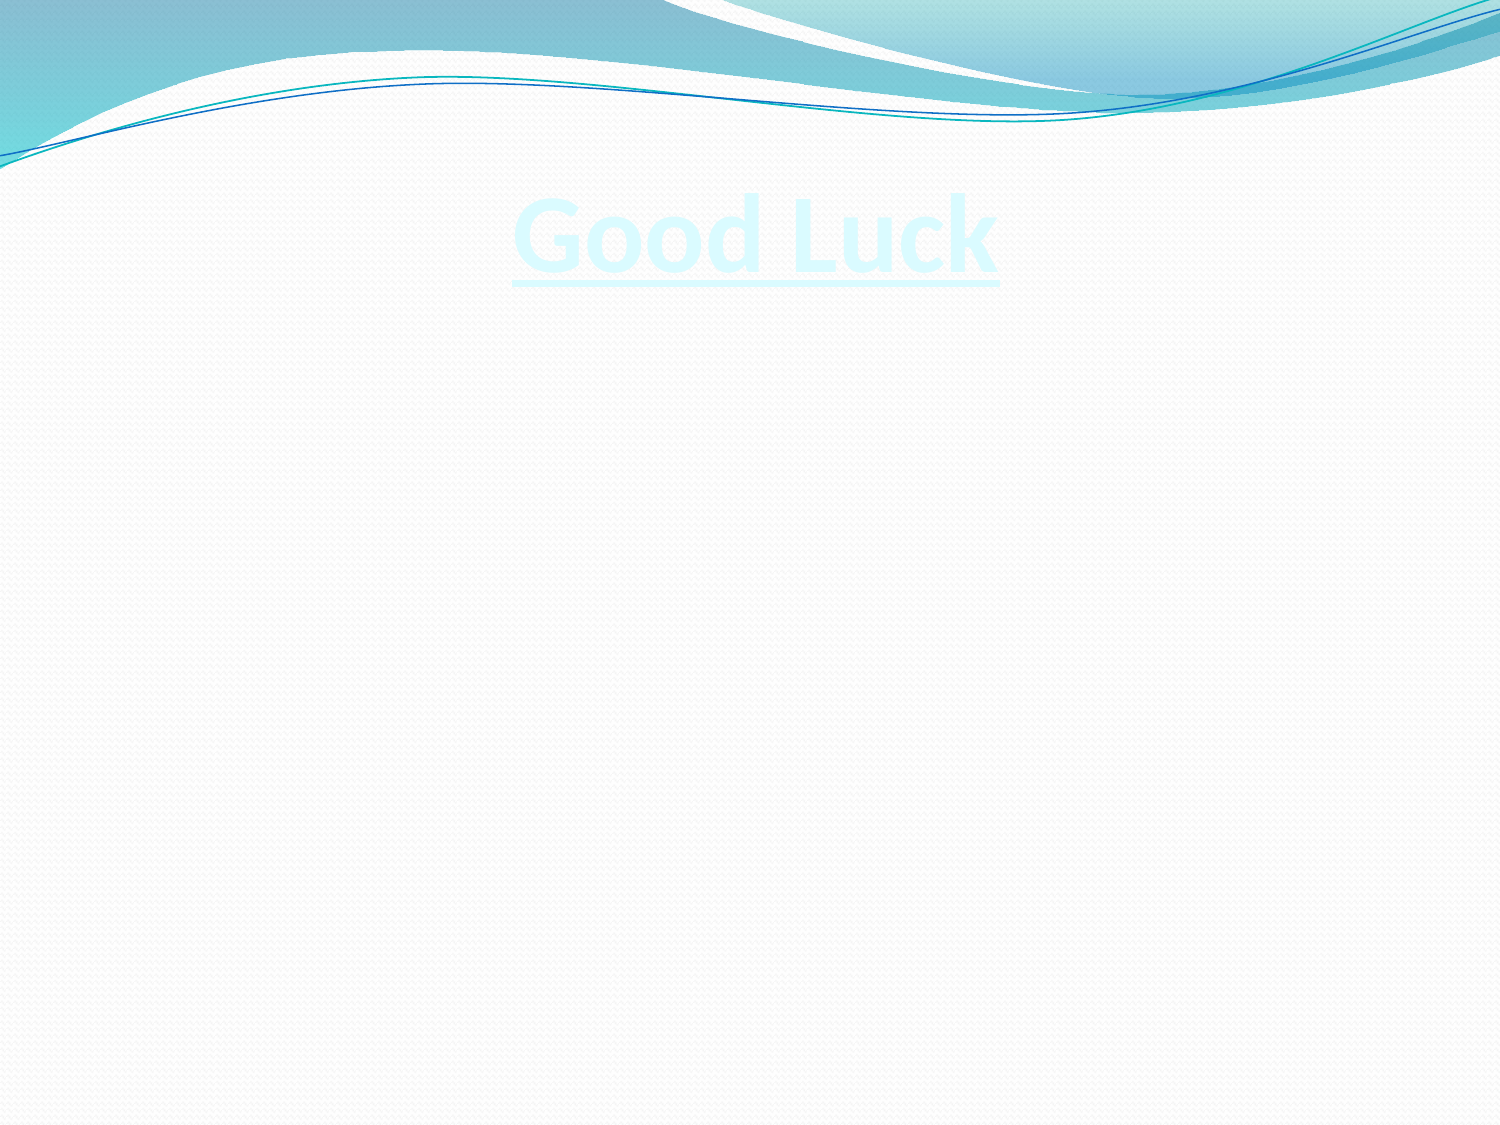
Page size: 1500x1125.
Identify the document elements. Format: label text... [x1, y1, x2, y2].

title Good Luck [75, 100, 1438, 303]
